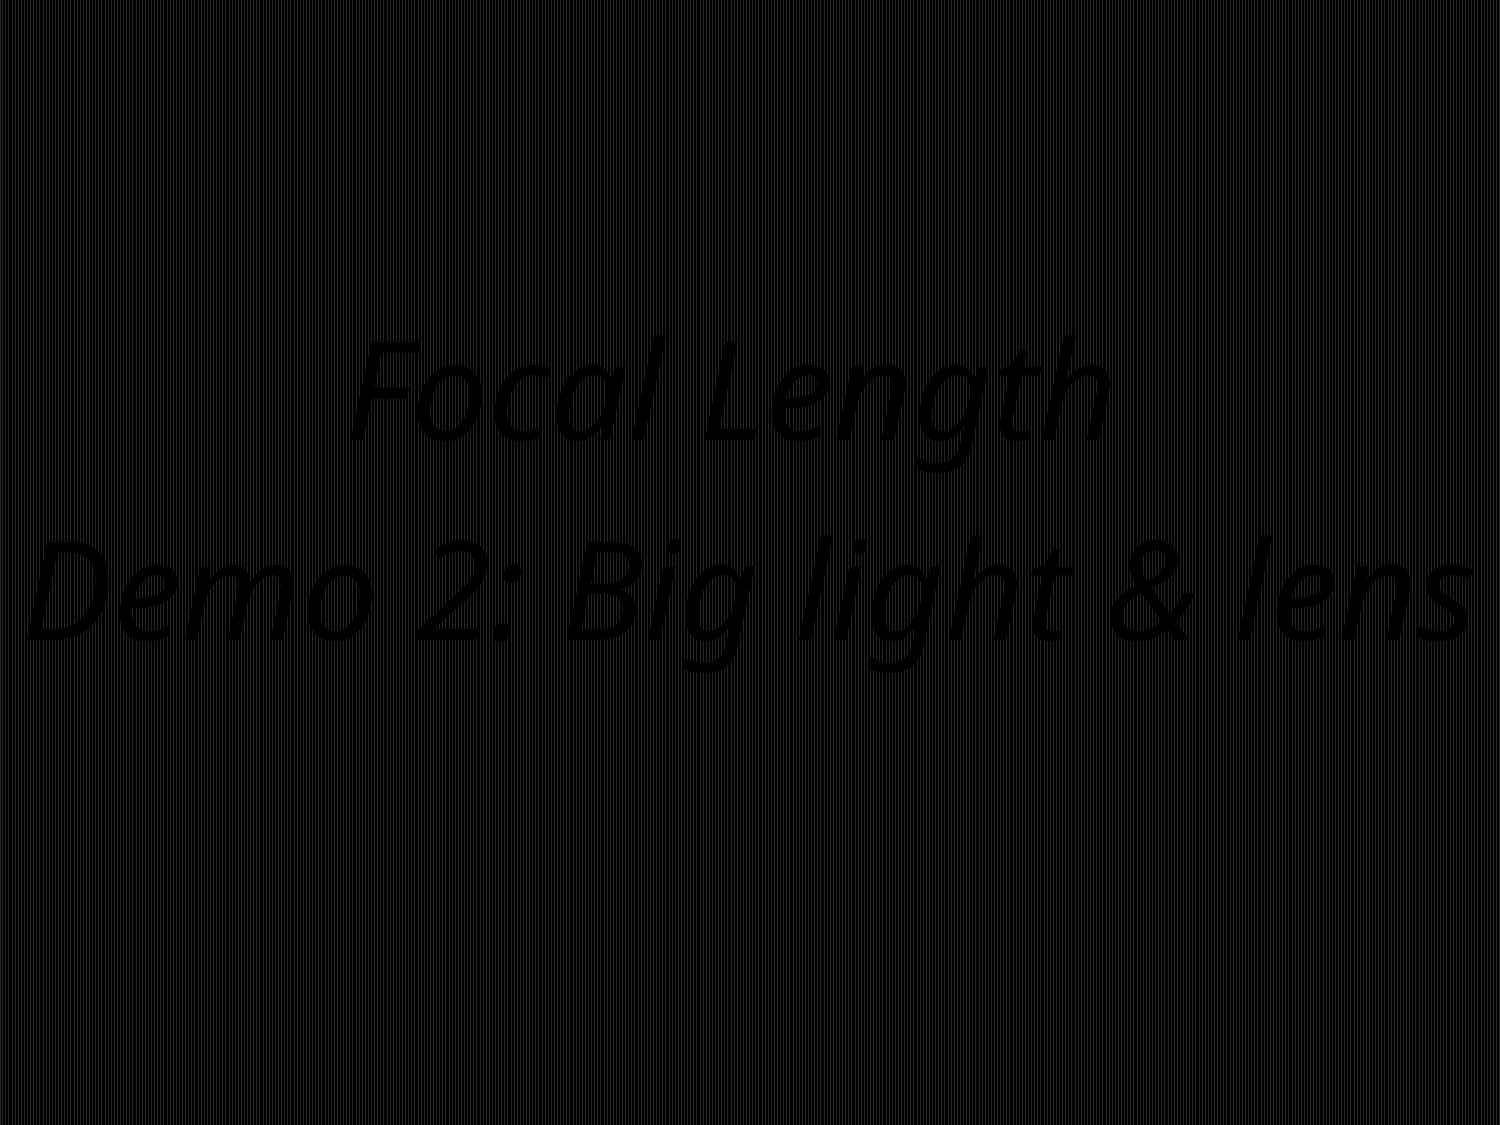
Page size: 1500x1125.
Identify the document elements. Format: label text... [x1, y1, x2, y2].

text_box Focal Length Demo 2: Big light & lens [0, 0, 1500, 936]
